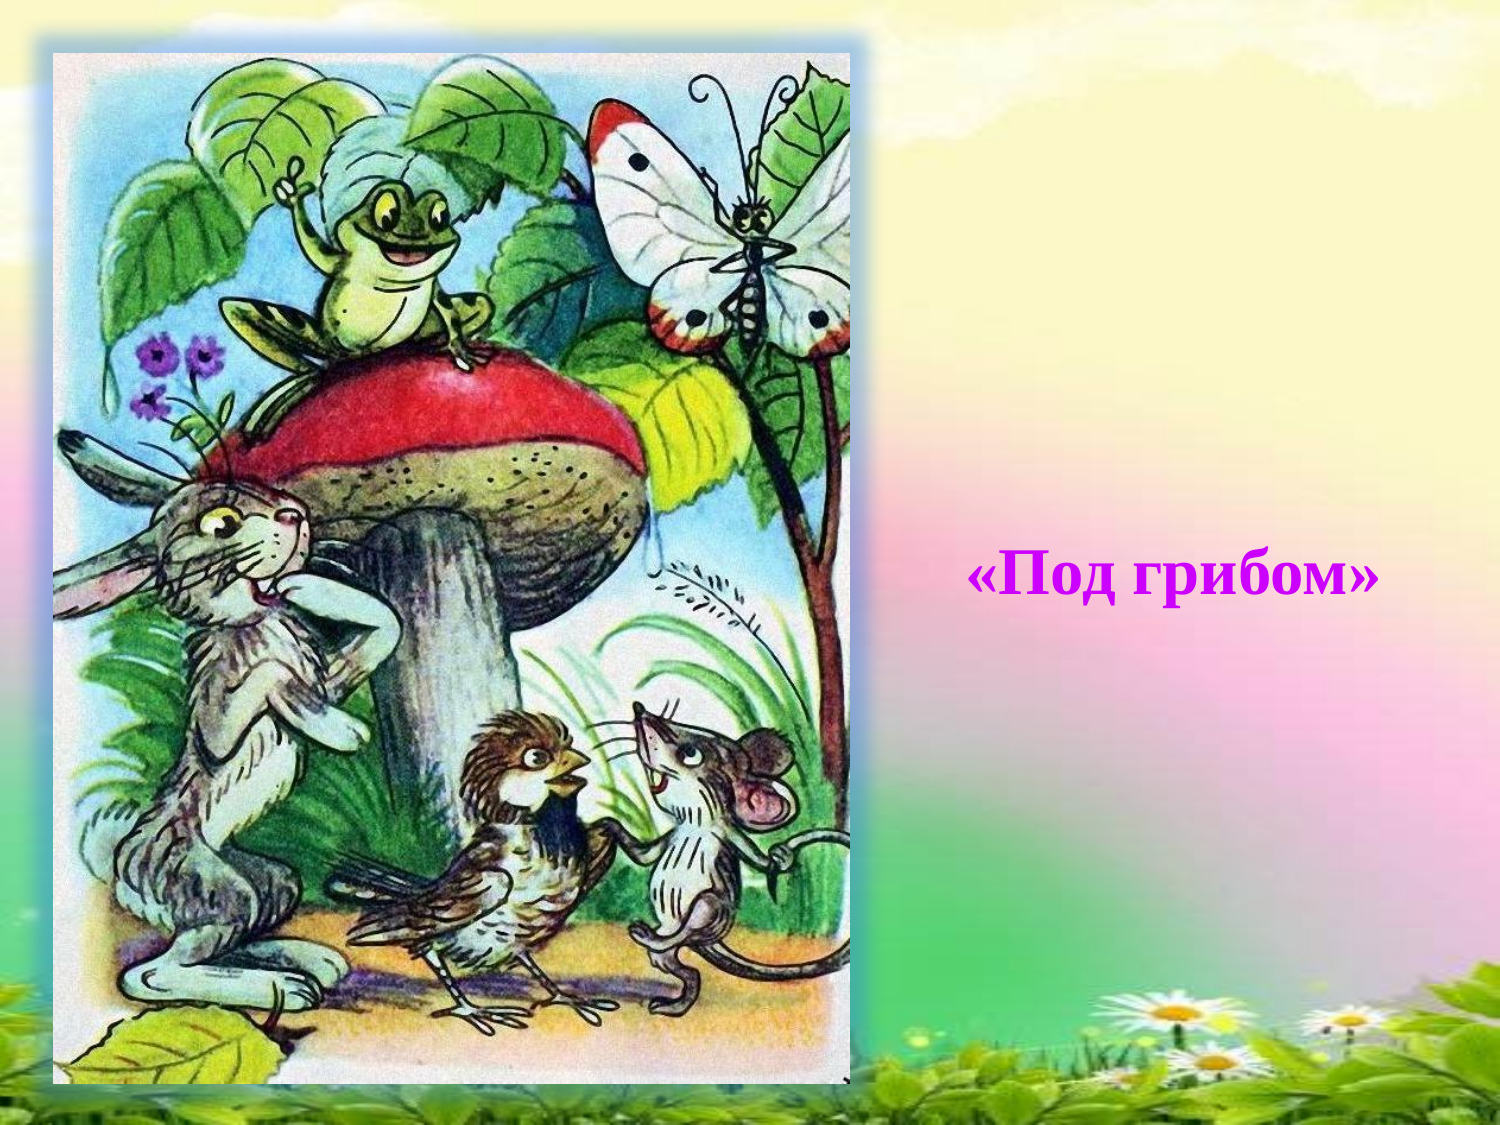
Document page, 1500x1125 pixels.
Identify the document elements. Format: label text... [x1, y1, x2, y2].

text_box «Под грибом» [950, 520, 1447, 616]
picture [0, 0, 1500, 1125]
